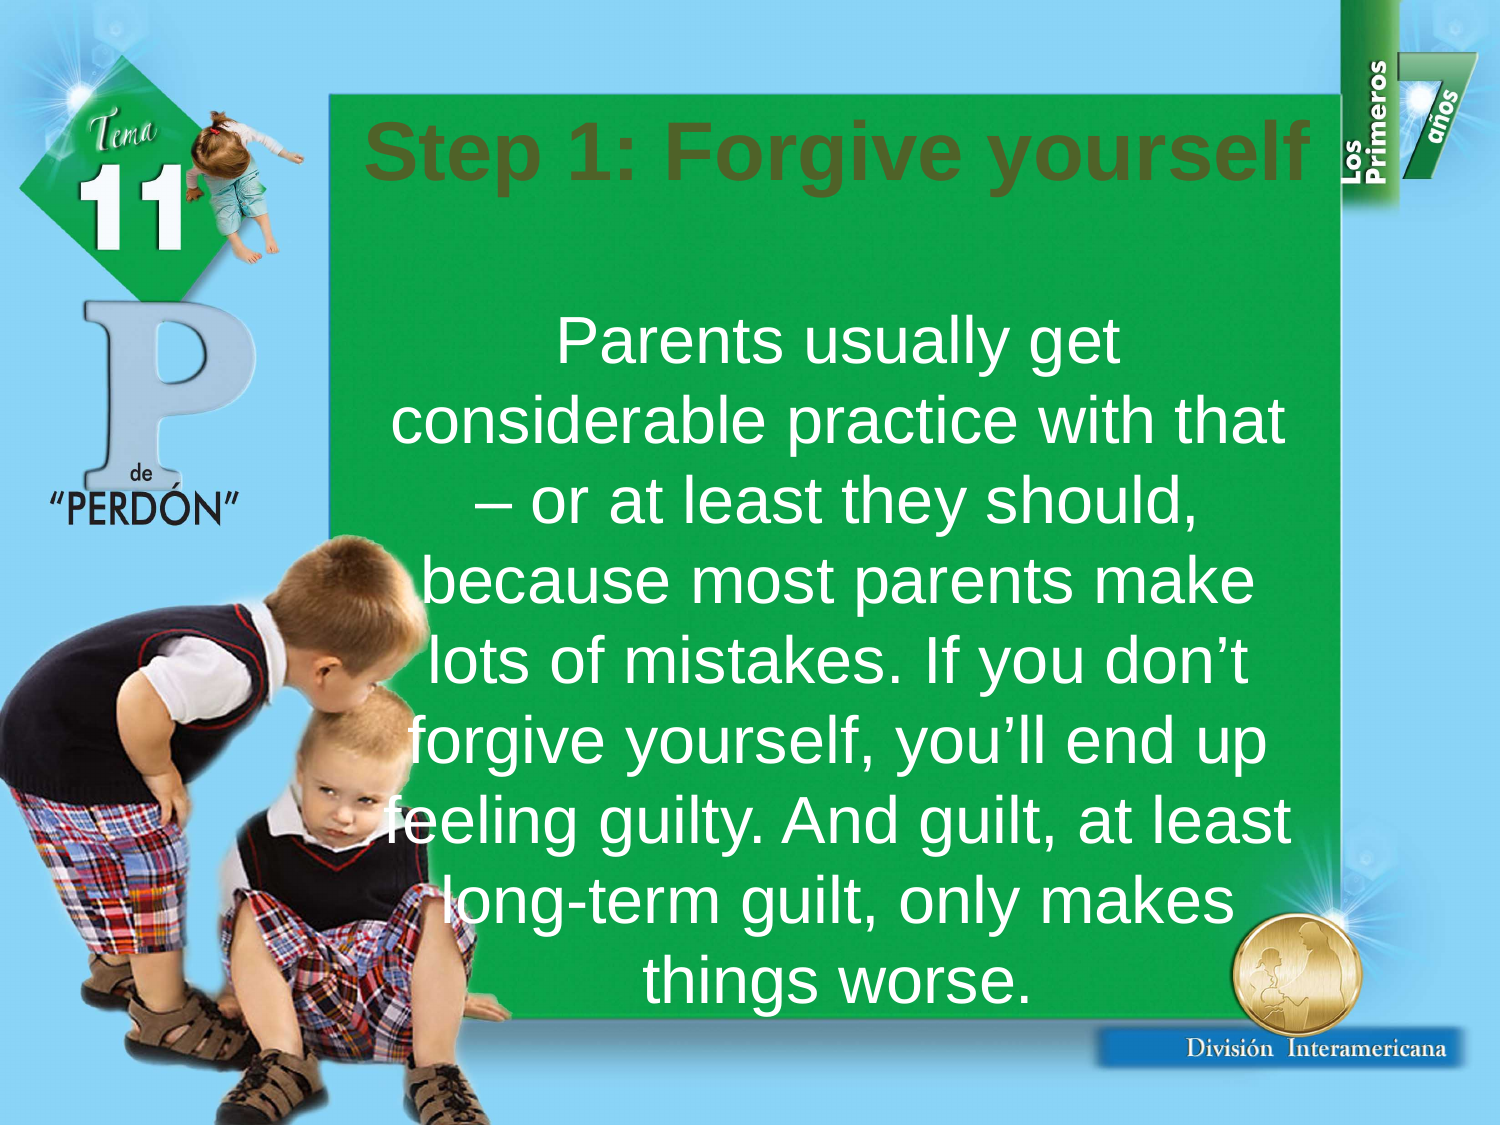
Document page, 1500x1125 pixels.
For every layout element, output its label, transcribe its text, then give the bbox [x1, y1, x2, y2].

picture [0, 0, 1500, 1125]
text_box Step 1: Forgive yourself Parents usually get considerable practice with that – or at least they should, because most parents make lots of mistakes. If you don’t forgive yourself, you’ll end up feeling guilty. And guilt, at least long-term guilt, only makes things worse. [348, 89, 1329, 1025]
